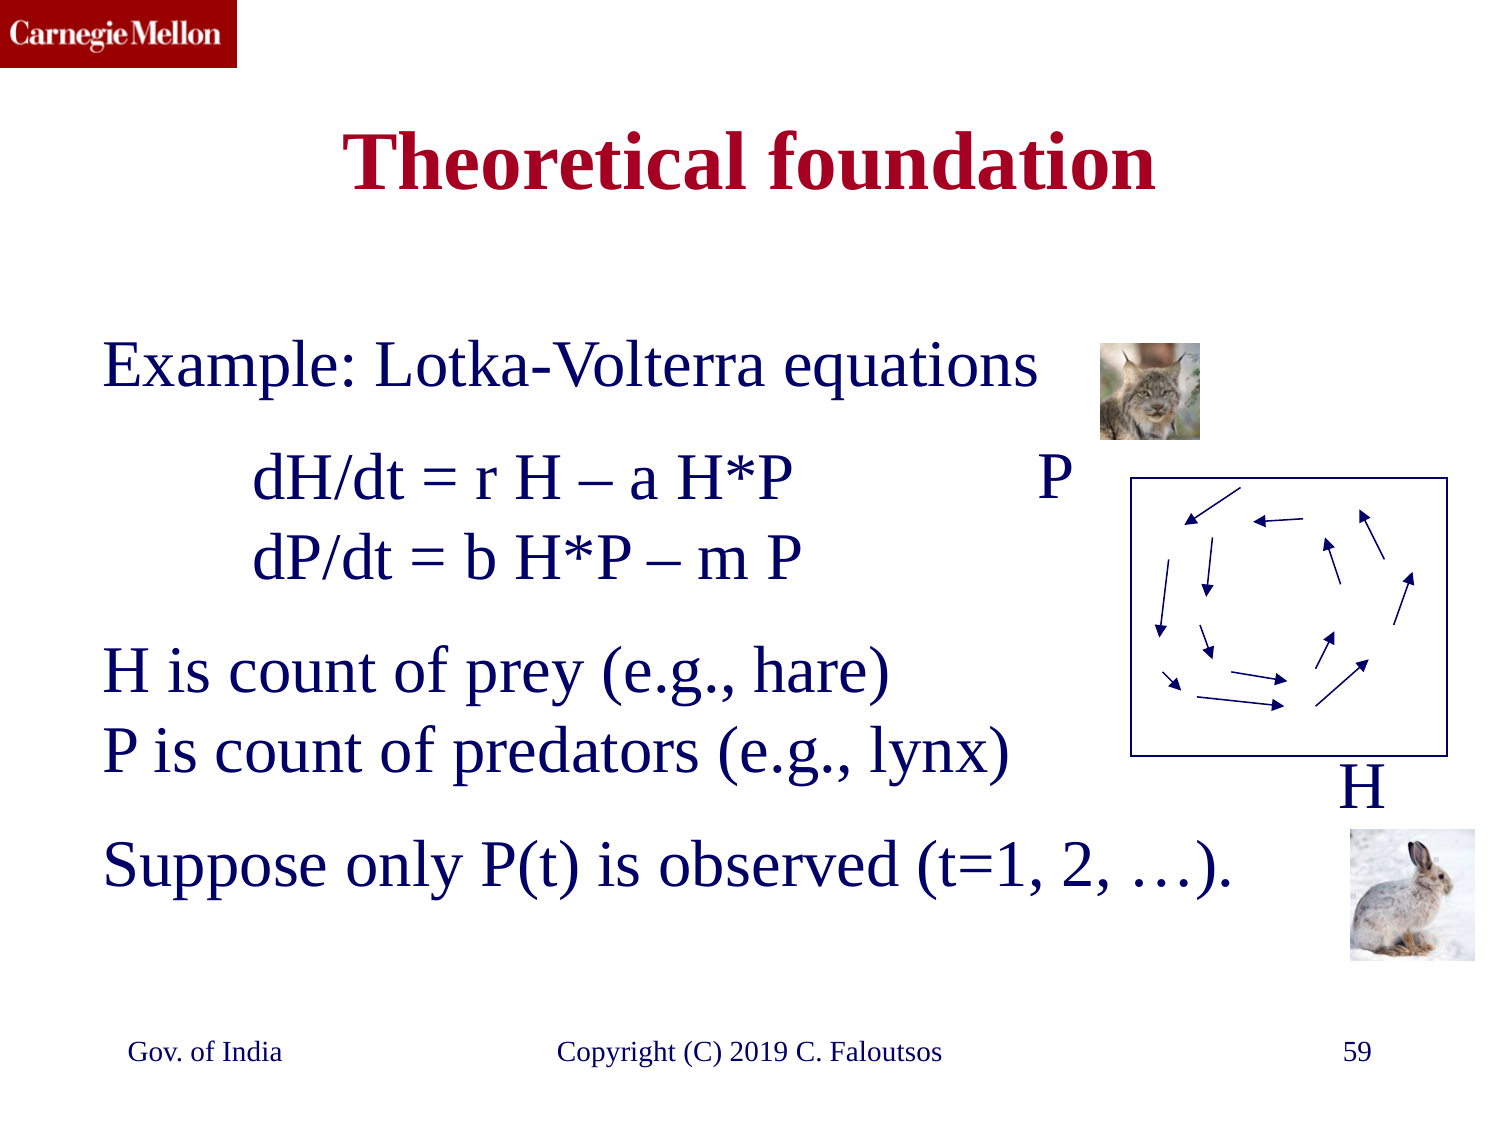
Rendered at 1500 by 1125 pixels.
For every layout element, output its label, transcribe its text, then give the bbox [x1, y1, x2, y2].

picture [1350, 829, 1475, 961]
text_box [1022, 424, 1448, 830]
title Theoretical foundation [112, 99, 1388, 213]
footer Copyright (C) 2019 C. Faloutsos [512, 1024, 988, 1101]
slide_number Gov. of India [112, 1024, 426, 1101]
picture [1100, 342, 1201, 440]
slide_number 59 [1074, 1024, 1388, 1101]
text_box Example: Lotka-Volterra equations dH/dt = r H – a H*P dP/dt = b H*P – m P H is count of prey (e.g., hare) P is count of predators (e.g., lynx) Suppose only P(t) is observed (t=1, 2, …). [87, 312, 1400, 907]
picture [0, 0, 237, 68]
